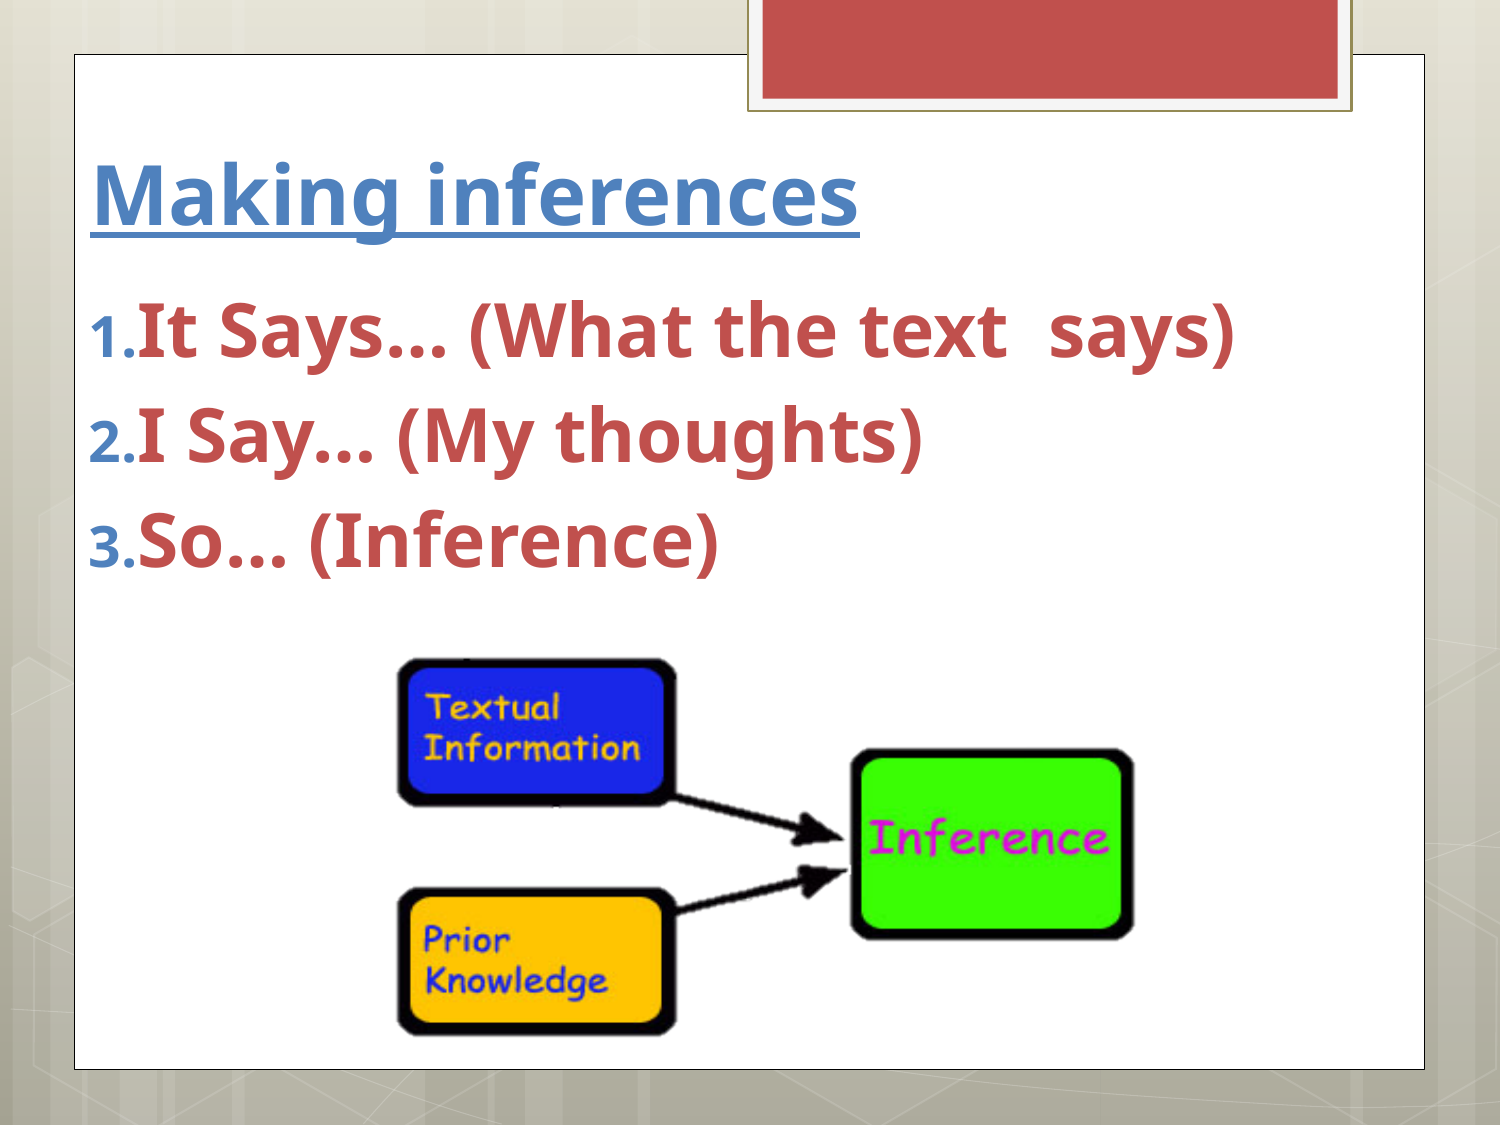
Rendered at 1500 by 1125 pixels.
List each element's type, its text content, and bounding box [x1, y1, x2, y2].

title Making inferences [75, 62, 1228, 250]
picture [362, 537, 1213, 1101]
list It Says… (What the text says) I Say… (My thoughts) So… (Inference) [62, 275, 1425, 851]
